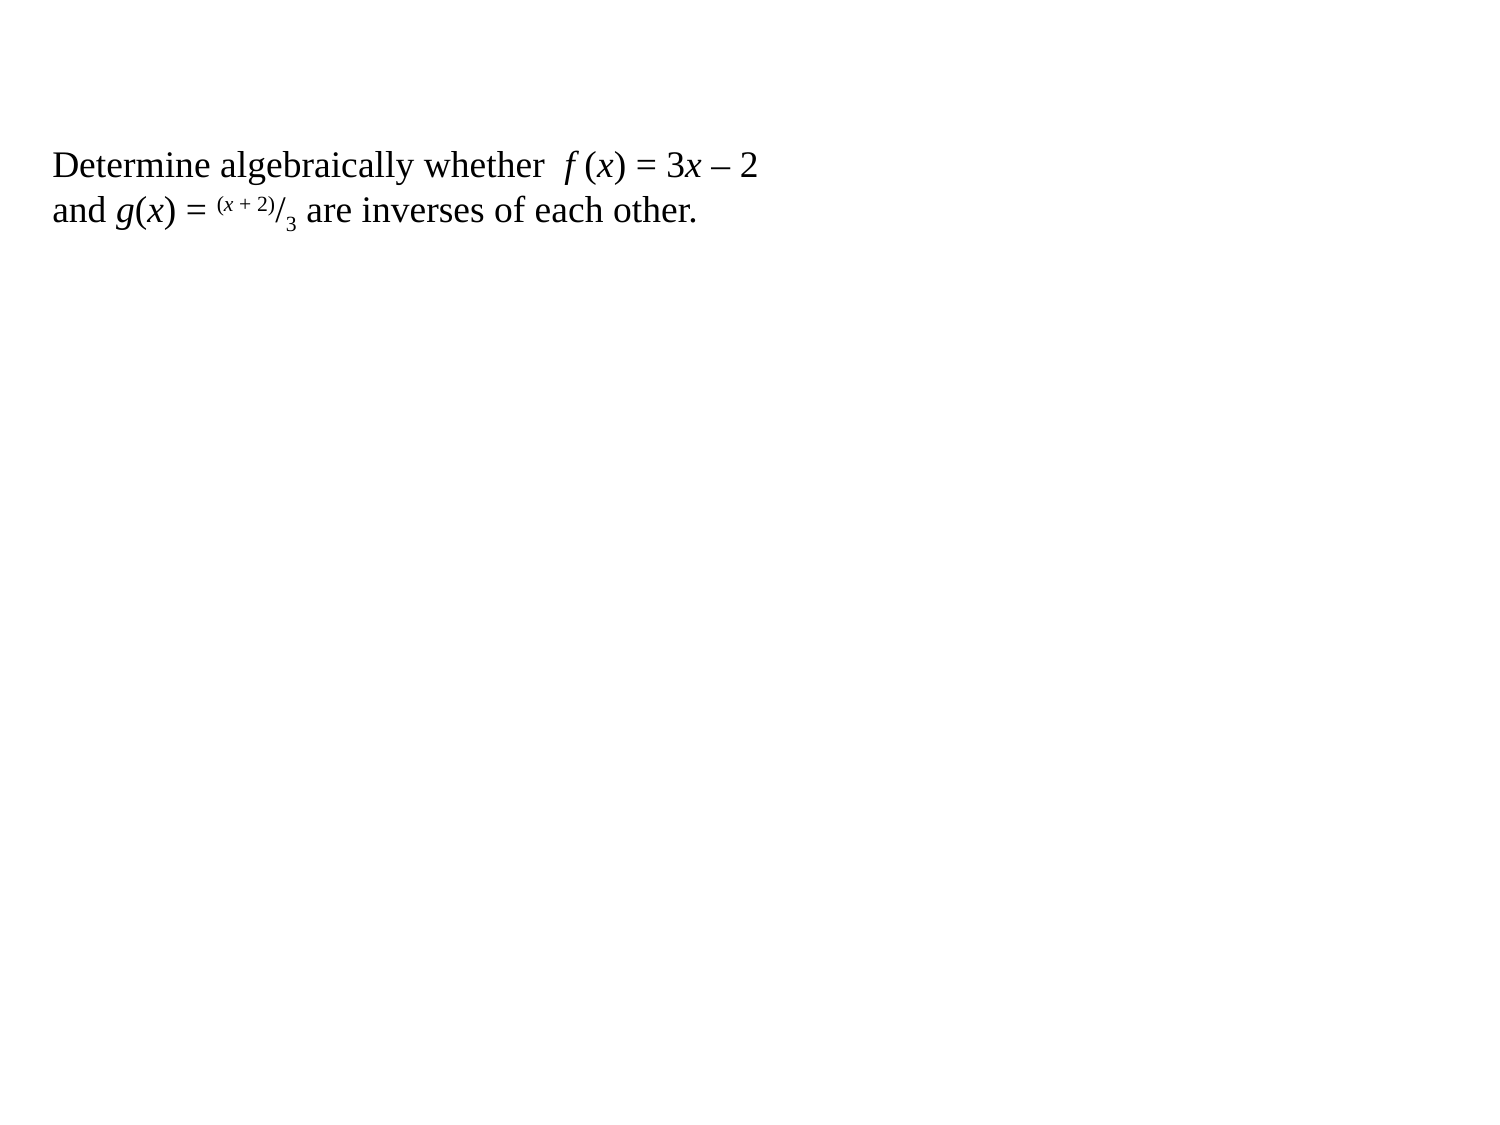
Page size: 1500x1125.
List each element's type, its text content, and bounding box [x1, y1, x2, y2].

text_box Determine algebraically whether f (x) = 3x – 2 and g(x) = (x + 2)/3 are inverses of each other. [37, 87, 788, 244]
